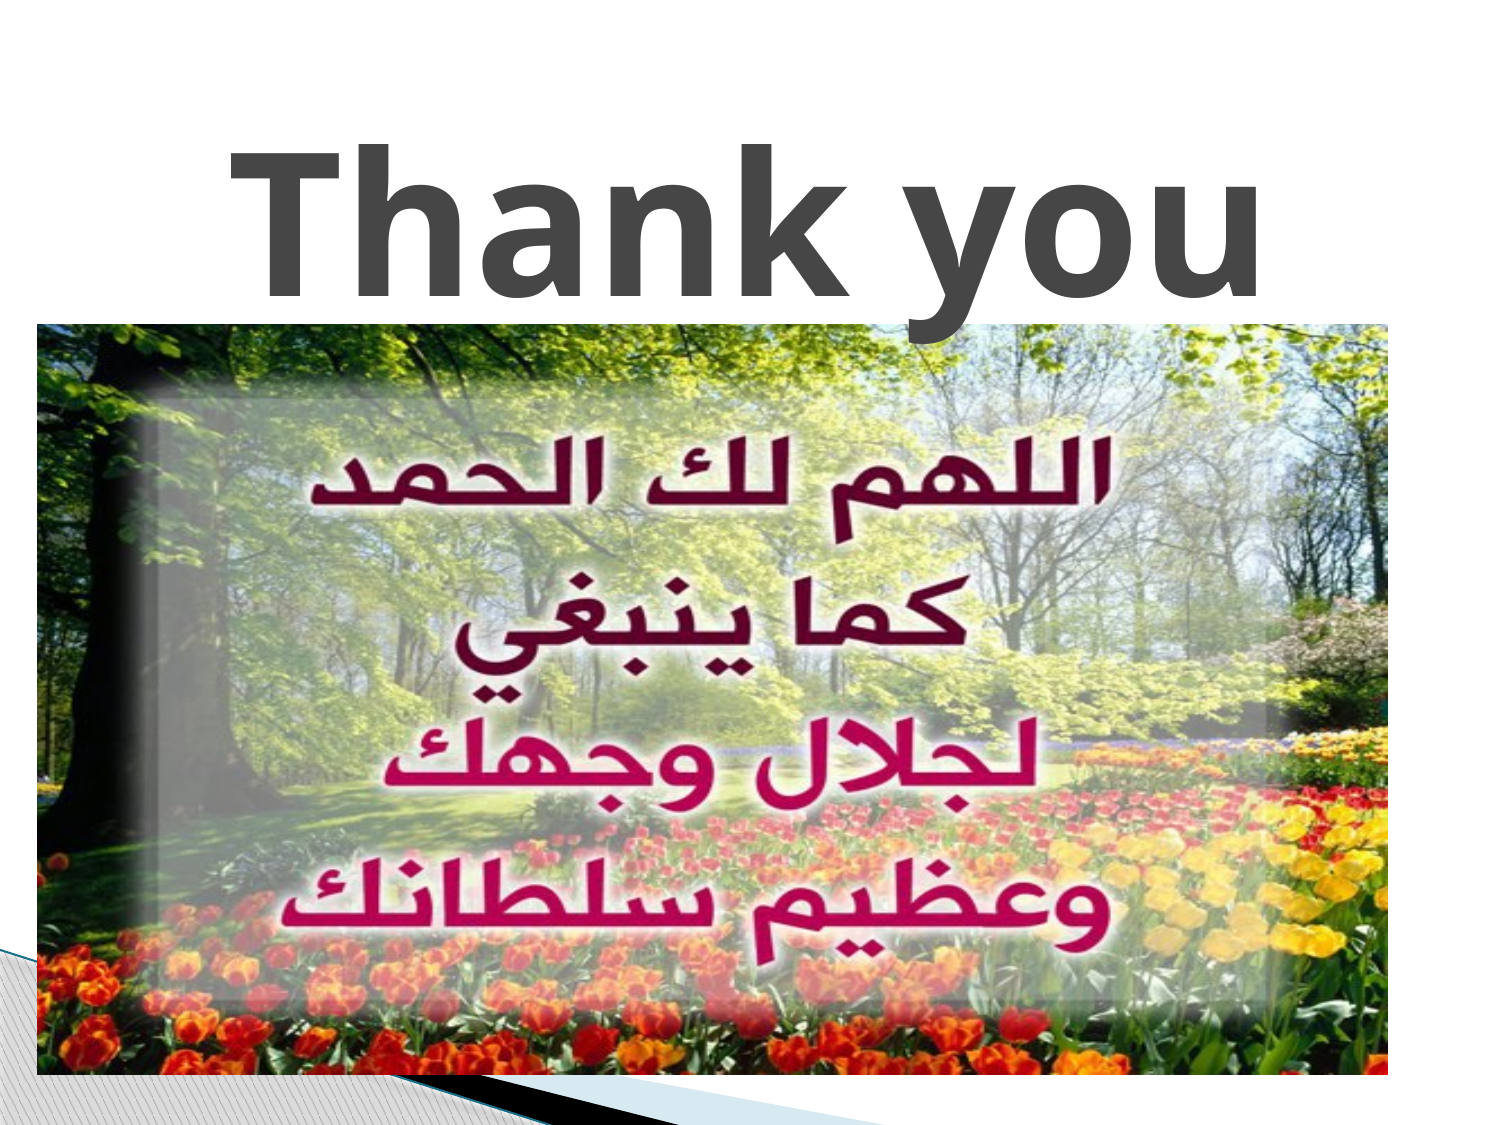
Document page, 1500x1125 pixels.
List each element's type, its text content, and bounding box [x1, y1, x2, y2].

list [37, 324, 1388, 1076]
title Thank you [75, 45, 1425, 388]
